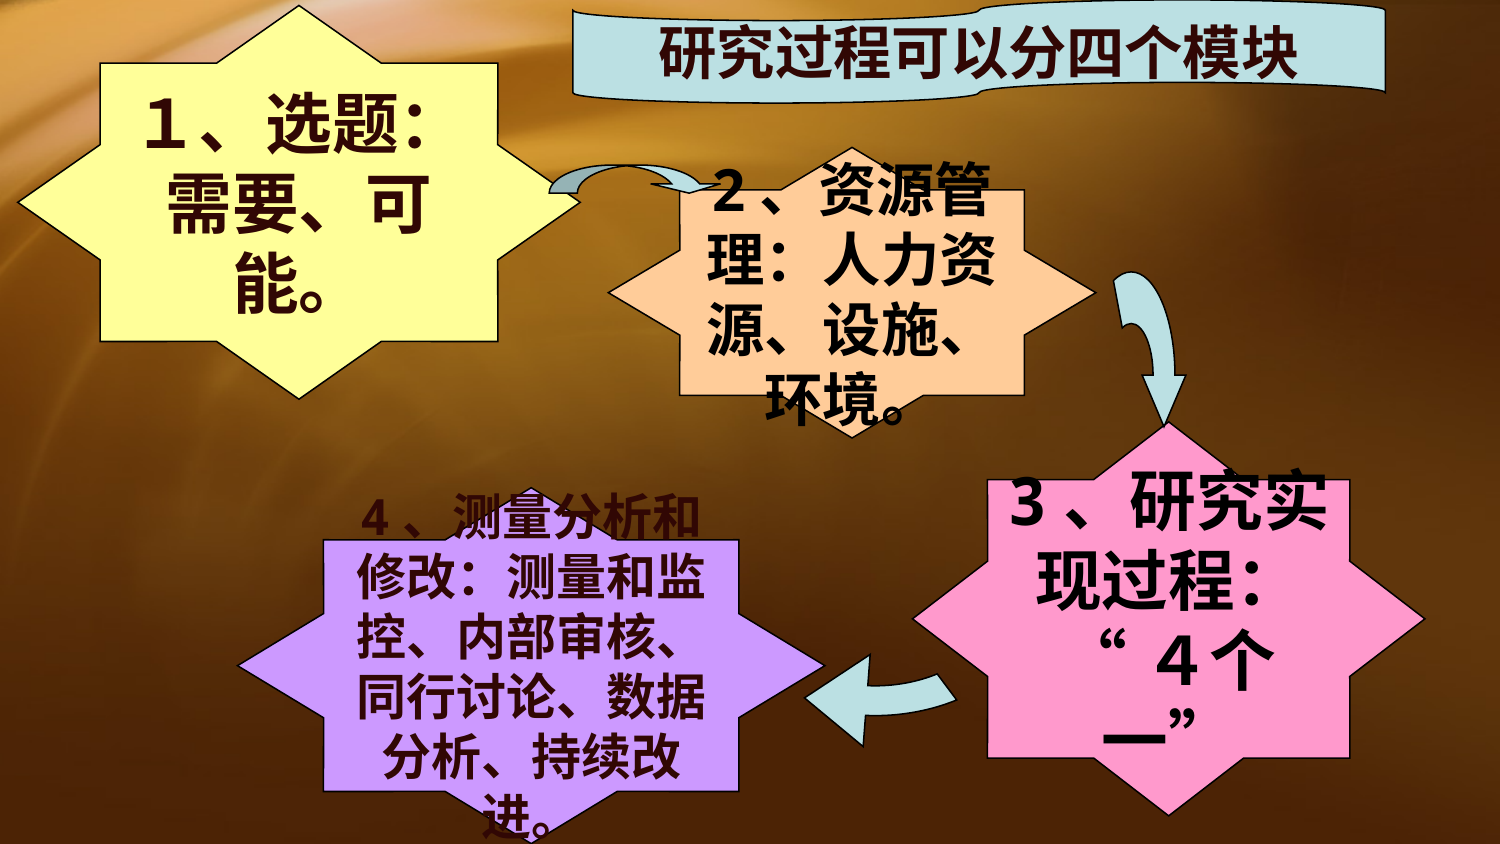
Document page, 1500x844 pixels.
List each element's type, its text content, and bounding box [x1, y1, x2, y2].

text_box 2、资源管理：人力资源、设施、环境。 [608, 147, 1096, 439]
picture [0, 0, 1500, 844]
text_box [549, 165, 721, 194]
text_box [1113, 271, 1186, 427]
text_box １、选题：需要、可能。 [17, 5, 581, 400]
text_box 3、研究实现过程： “４个一” [912, 421, 1425, 816]
text_box 4、测量分析和修改：测量和监控、内部审核、同行讨论、数据分析、持续改进。 [237, 487, 825, 844]
text_box [804, 654, 957, 747]
text_box 研究过程可以分四个模块 [572, 0, 1386, 104]
